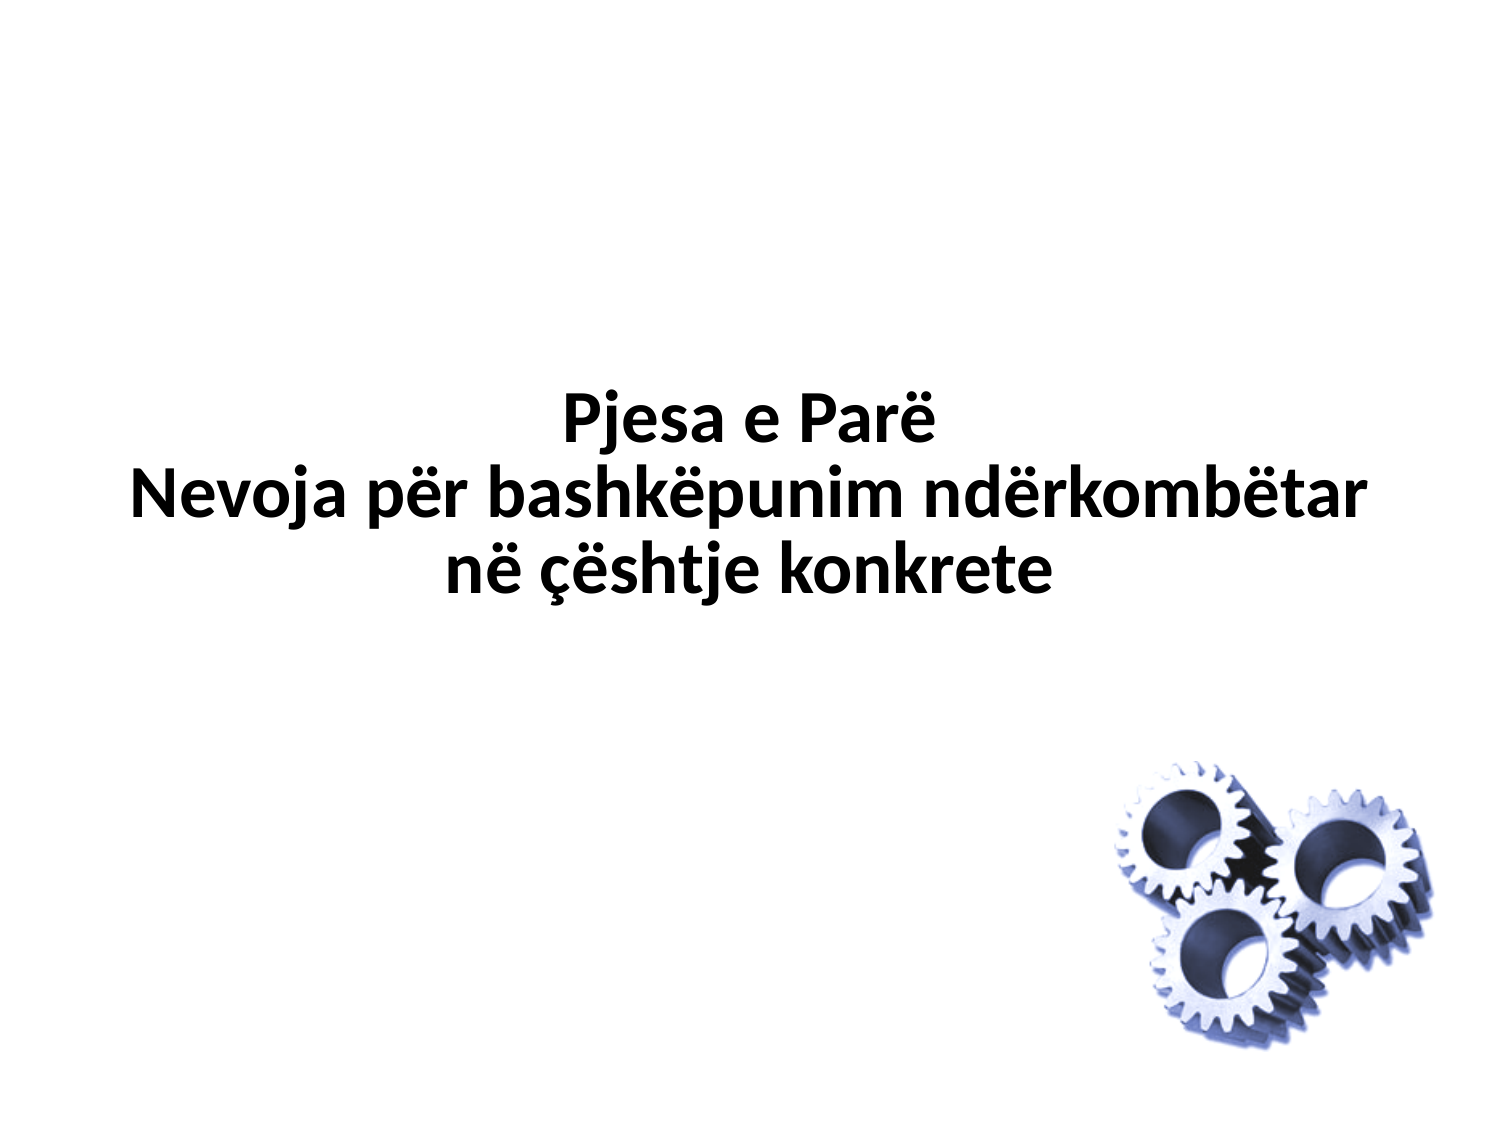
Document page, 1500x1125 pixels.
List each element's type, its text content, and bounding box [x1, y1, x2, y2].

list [1112, 761, 1436, 1052]
title Pjesa e Parë Nevoja për bashkëpunim ndërkombëtar në çështje konkrete [74, 357, 1426, 641]
